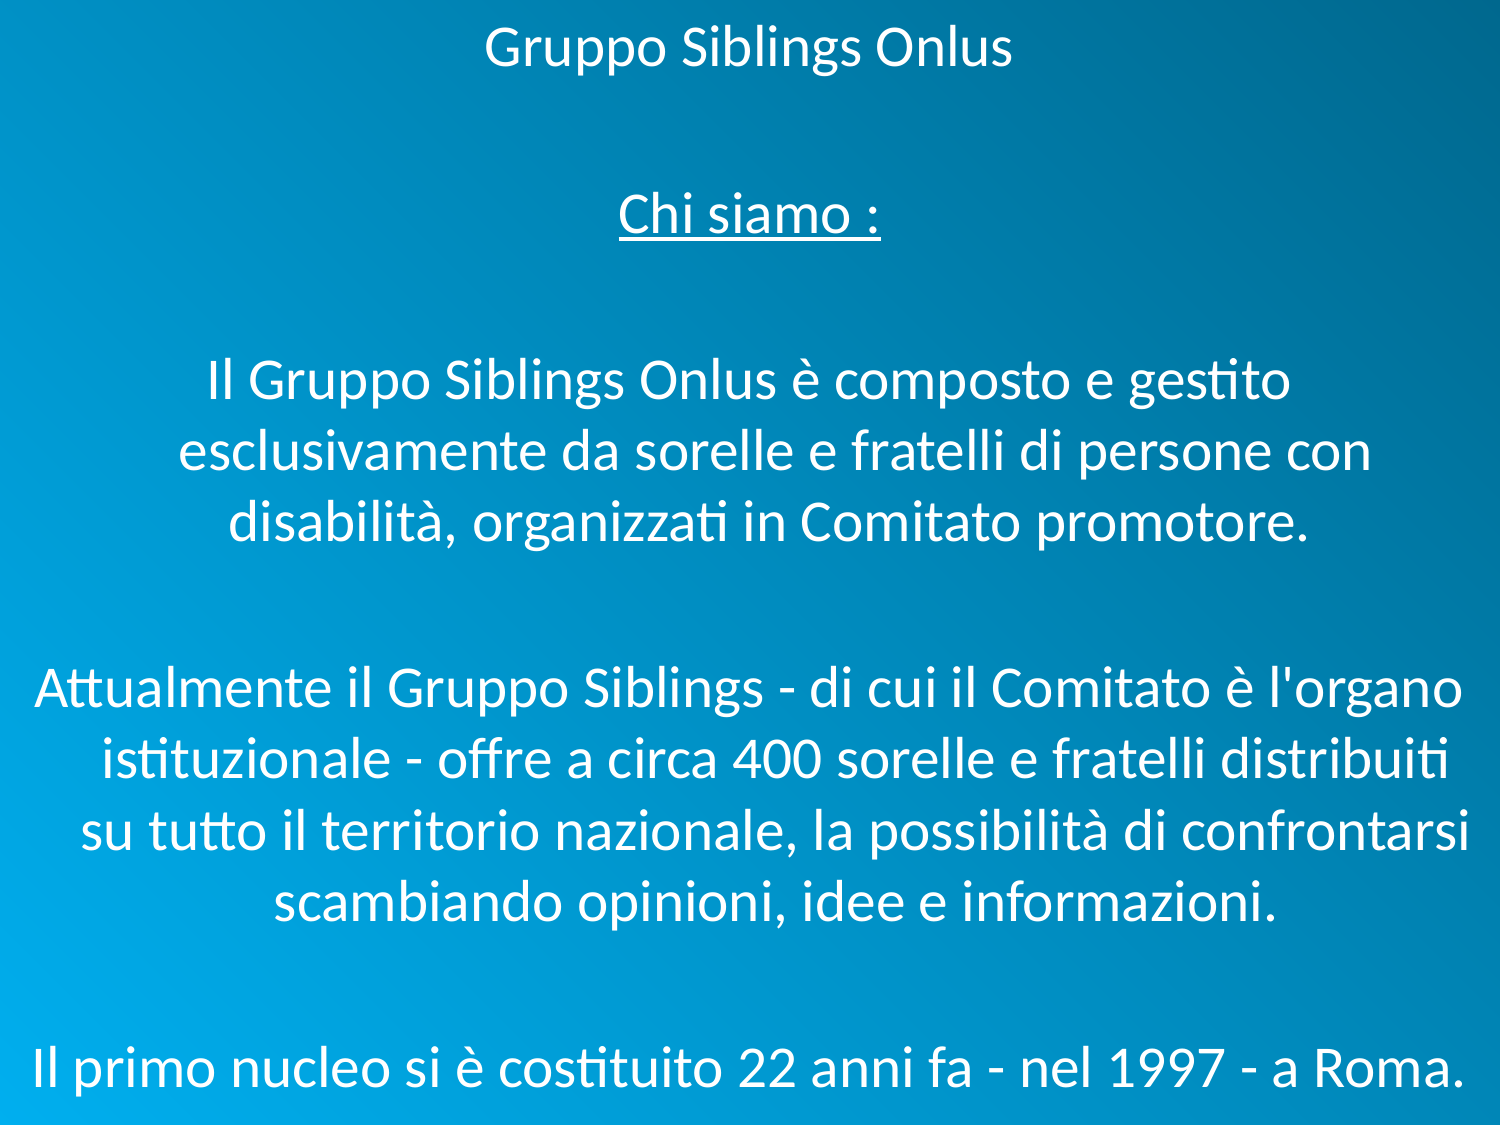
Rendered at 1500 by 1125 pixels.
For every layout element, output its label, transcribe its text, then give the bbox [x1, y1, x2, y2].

list Gruppo Siblings Onlus Chi siamo : Il Gruppo Siblings Onlus è composto e gestito esclusivamente da sorelle e fratelli di persone con disabilità, organizzati in Comitato promotore. Attualmente il Gruppo Siblings - di cui il Comitato è l'organo istituzionale - offre a circa 400 sorelle e fratelli distribuiti su tutto il territorio nazionale, la possibilità di confrontarsi scambiando opinioni, idee e informazioni. Il primo nucleo si è costituito 22 anni fa - nel 1997 - a Roma. [0, 0, 1500, 1125]
